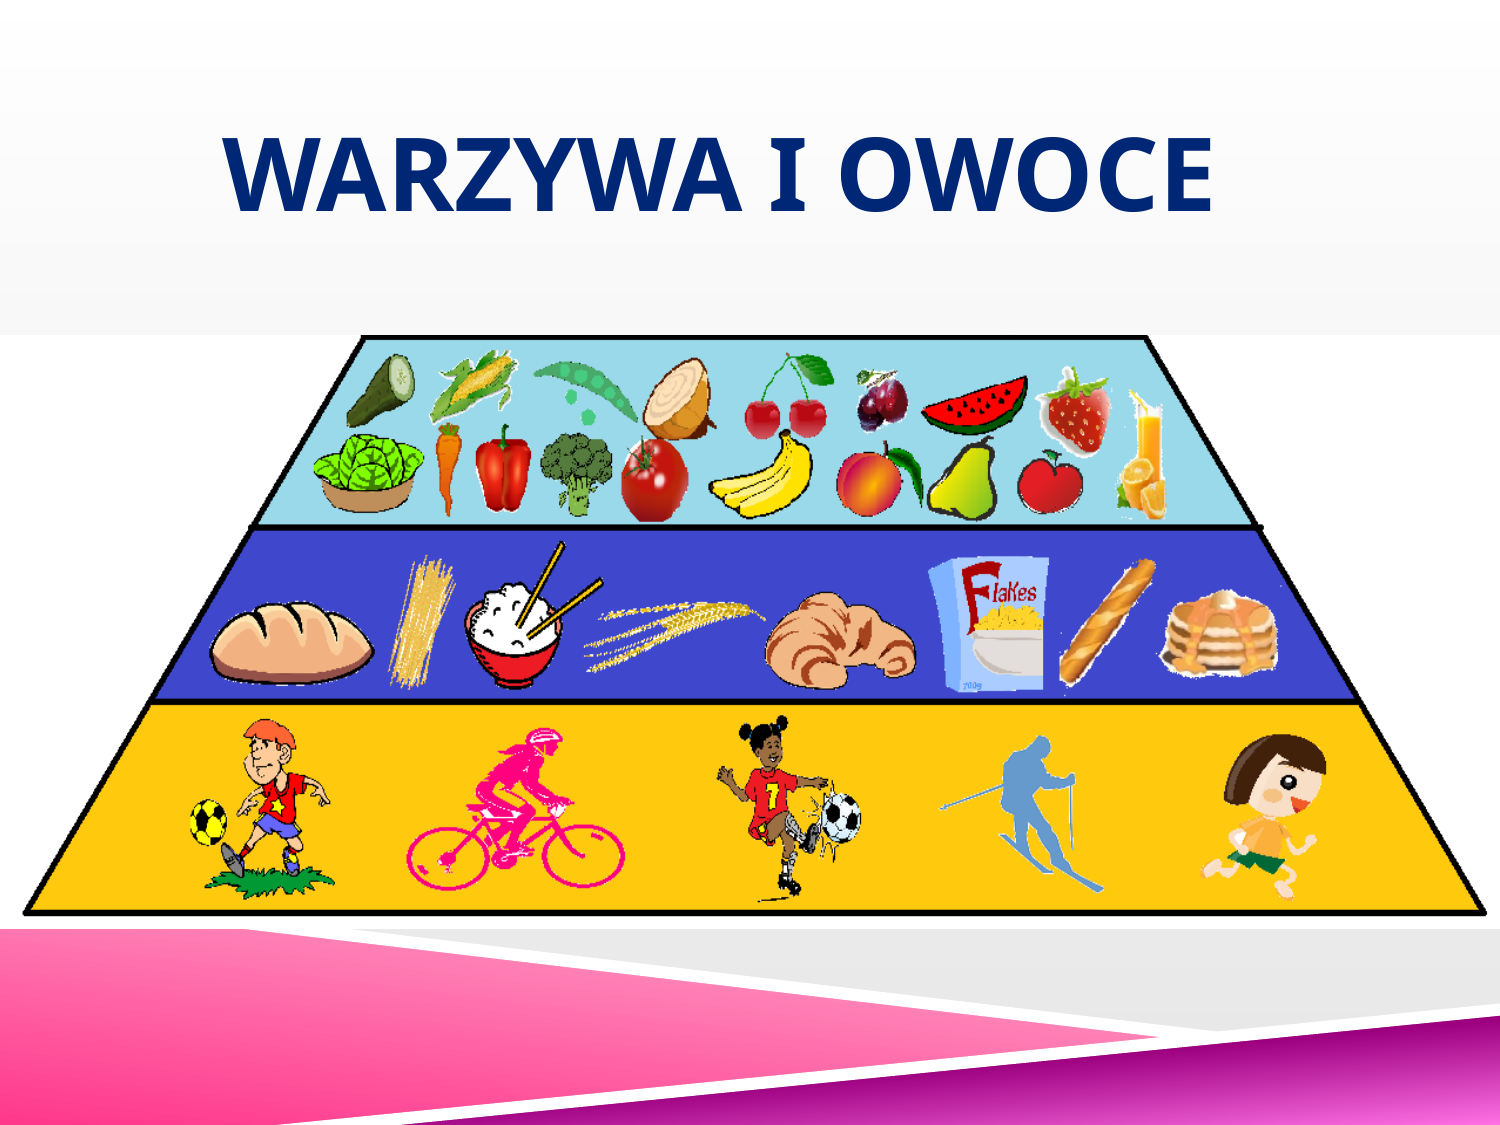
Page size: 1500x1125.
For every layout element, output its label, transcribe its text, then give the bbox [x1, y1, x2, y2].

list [0, 335, 1500, 929]
text_box WARZYWA I OWOCE [0, 101, 1440, 239]
